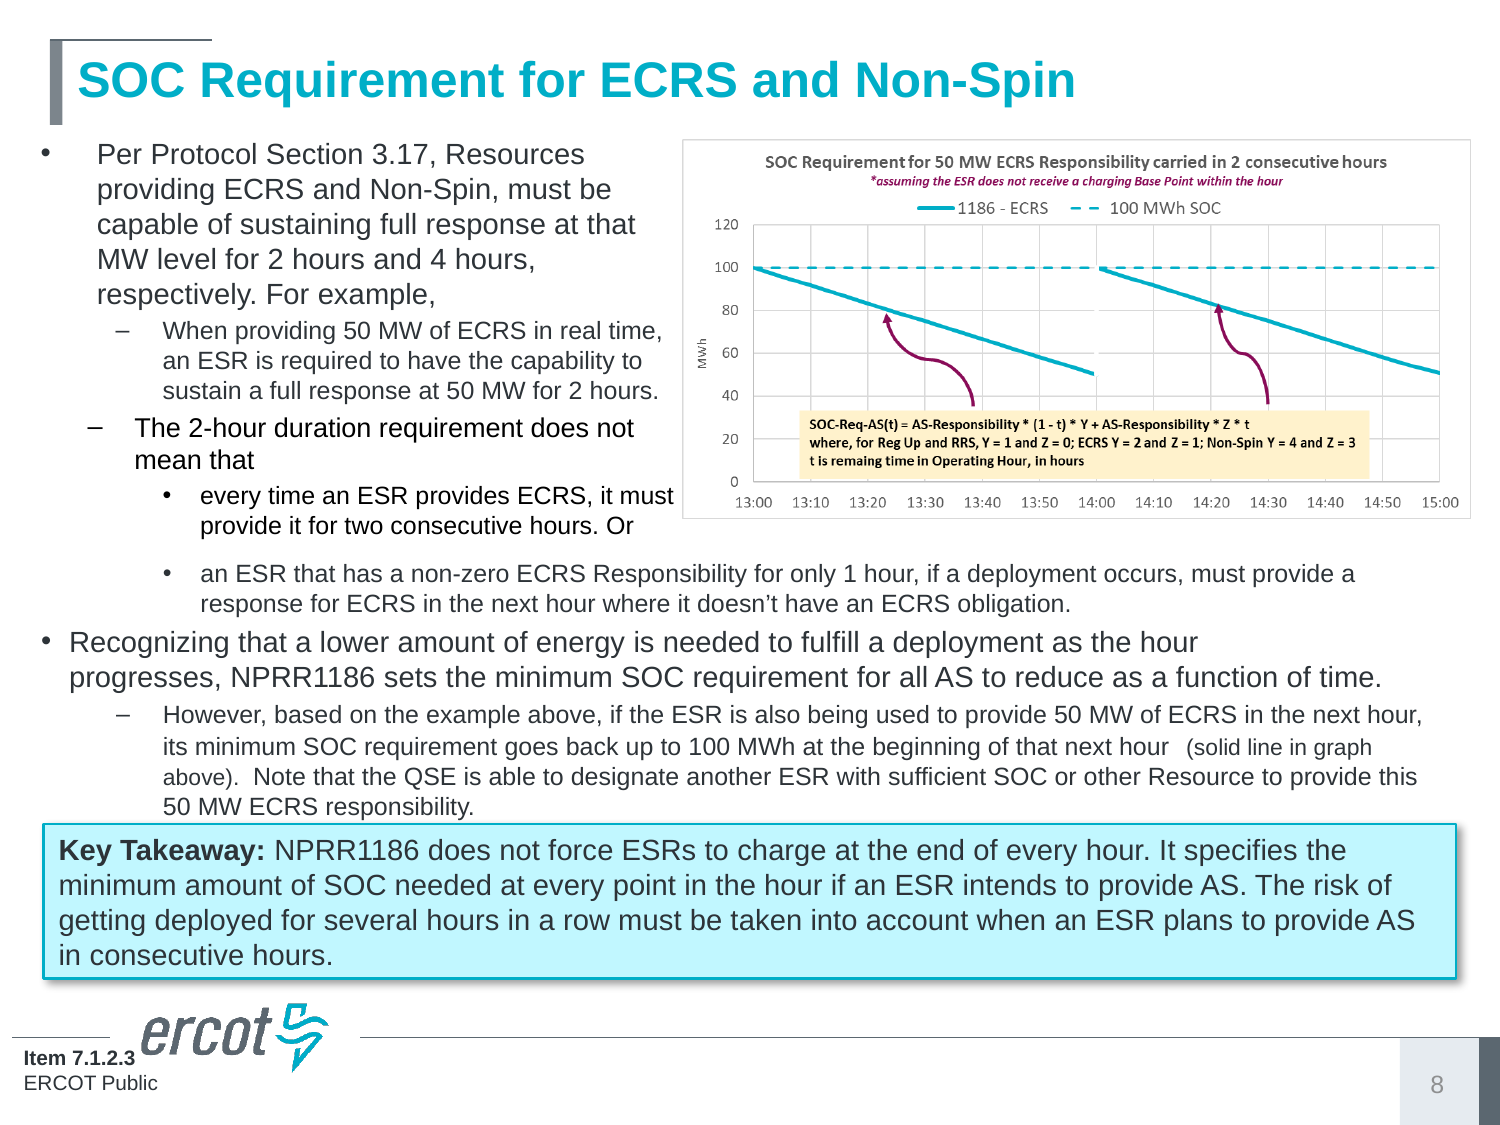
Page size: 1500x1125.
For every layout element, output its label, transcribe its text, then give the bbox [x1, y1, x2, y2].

title SOC Requirement for ECRS and Non-Spin [62, 39, 1450, 134]
text_box an ESR that has a non-zero ECRS Responsibility for only 1 hour, if a deployment occurs, must provide a response for ECRS in the next hour where it doesn’t have an ECRS obligation. Recognizing that a lower amount of energy is needed to fulfill a deployment as the hour progresses, NPRR1186 sets the minimum SOC requirement for all AS to reduce as a function of time. However, based on the example above, if the ESR is also being used to provide 50 MW of ECRS in the next hour, its minimum SOC requirement goes back up to 100 MWh at the beginning of that next hour (solid line in graph above). Note that the QSE is able to designate another ESR with sufficient SOC or other Resource to provide this 50 MW ECRS responsibility. [26, 549, 1444, 954]
text_box Key Takeaway: NPRR1186 does not force ESRs to charge at the end of every hour. It specifies the minimum amount of SOC needed at every point in the hour if an ESR intends to provide AS. The risk of getting deployed for several hours in a row must be taken into account when an ESR plans to provide AS in consecutive hours. [43, 823, 1457, 979]
picture [137, 999, 332, 1075]
list Per Protocol Section 3.17, Resources providing ECRS and Non-Spin, must be capable of sustaining full response at that MW level for 2 hours and 4 hours, respectively. For example, When providing 50 MW of ECRS in real time, an ESR is required to have the capability to sustain a full response at 50 MW for 2 hours. The 2-hour duration requirement does not mean that every time an ESR provides ECRS, it must provide it for two consecutive hours. Or [25, 127, 705, 960]
picture [681, 139, 1471, 520]
slide_number 8 [1387, 1059, 1488, 1109]
